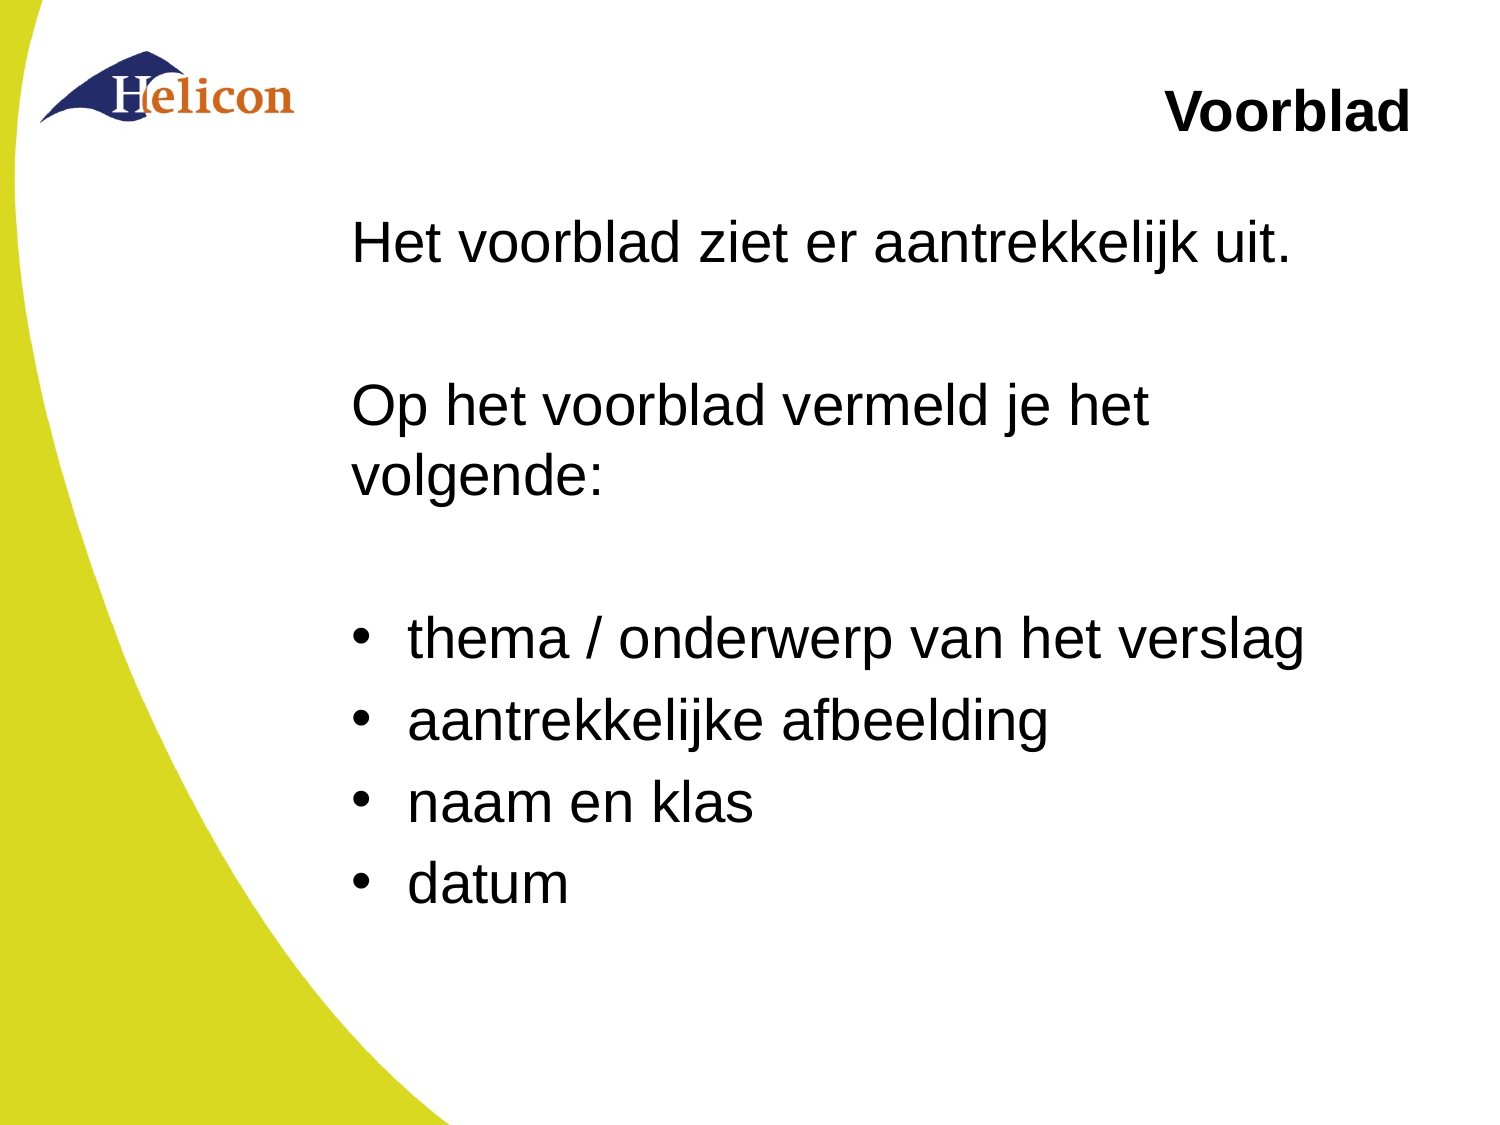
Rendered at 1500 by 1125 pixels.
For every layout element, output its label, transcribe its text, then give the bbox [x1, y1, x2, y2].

list Het voorblad ziet er aantrekkelijk uit. Op het voorblad vermeld je het volgende: thema / onderwerp van het verslag aantrekkelijke afbeelding naam en klas datum [336, 196, 1425, 1005]
title Voorblad [337, 54, 1428, 161]
picture [0, 0, 1500, 1125]
